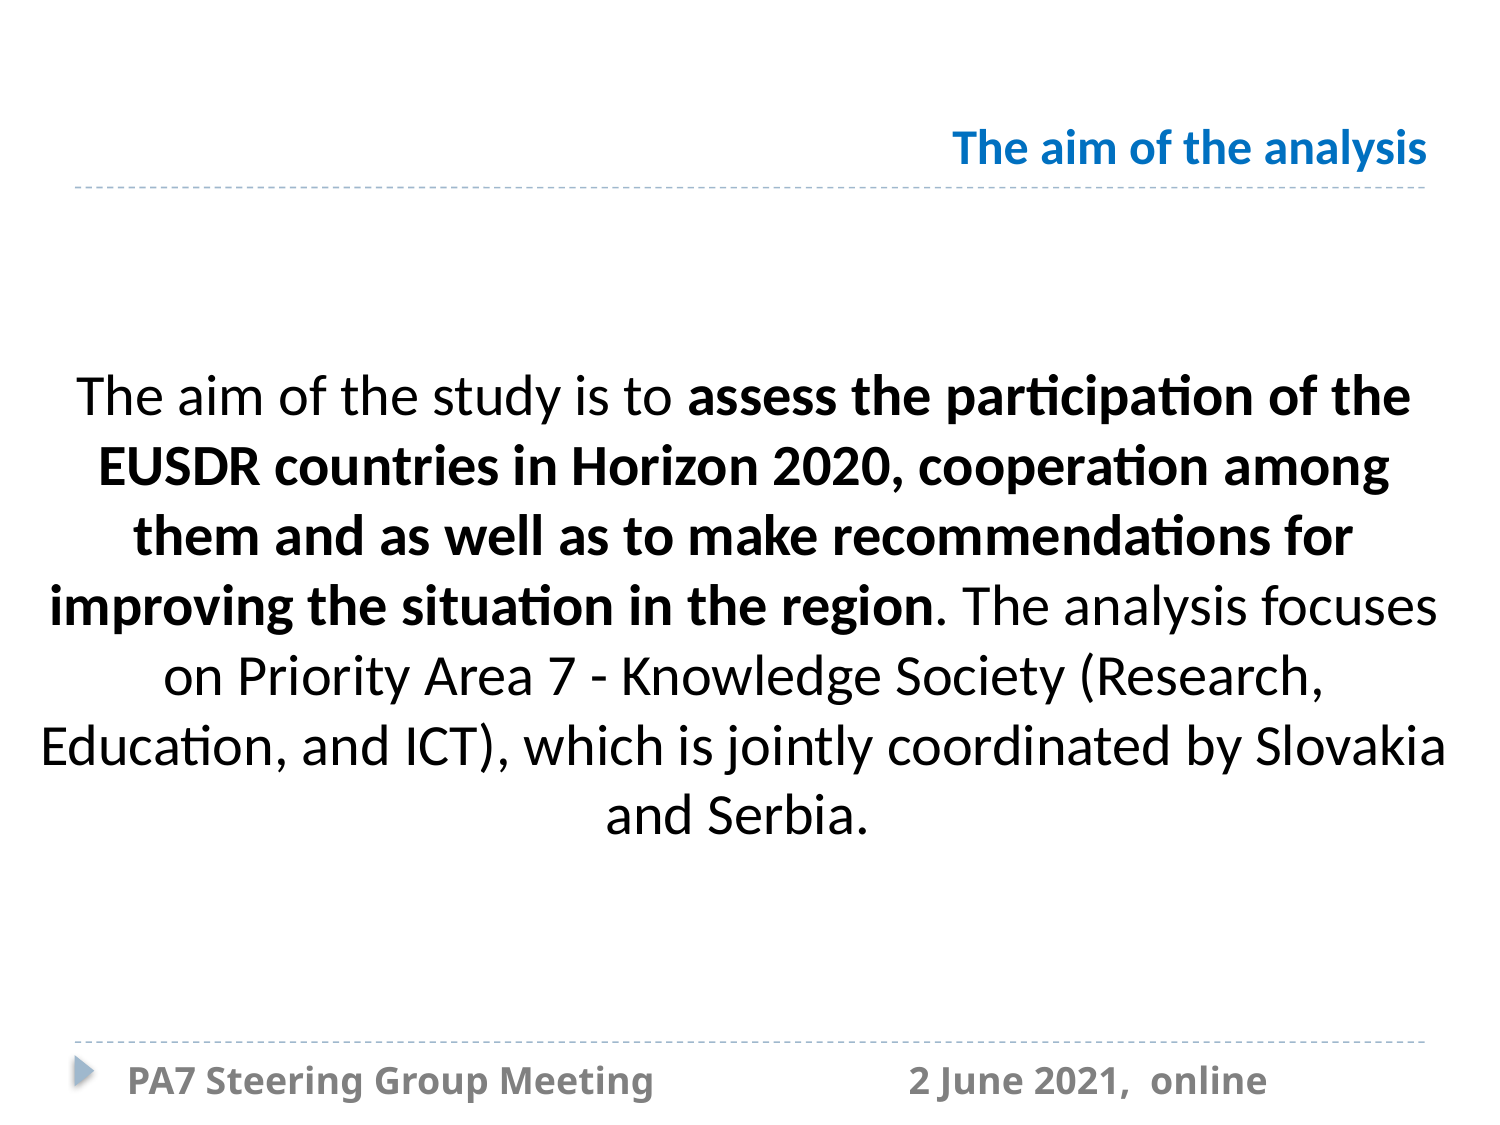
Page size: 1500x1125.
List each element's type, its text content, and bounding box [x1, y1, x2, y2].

text_box PA7 Steering Group Meeting 2 June 2021, online [112, 1049, 1471, 1109]
title The aim of the analysis [17, 19, 1443, 182]
list The aim of the study is to assess the participation of the EUSDR countries in Horizon 2020, cooperation among them and as well as to make recommendations for improving the situation in the region. The analysis focuses on Priority Area 7 - Knowledge Society (Research, Education, and ICT), which is jointly coordinated by Slovakia and Serbia. [17, 200, 1471, 1110]
